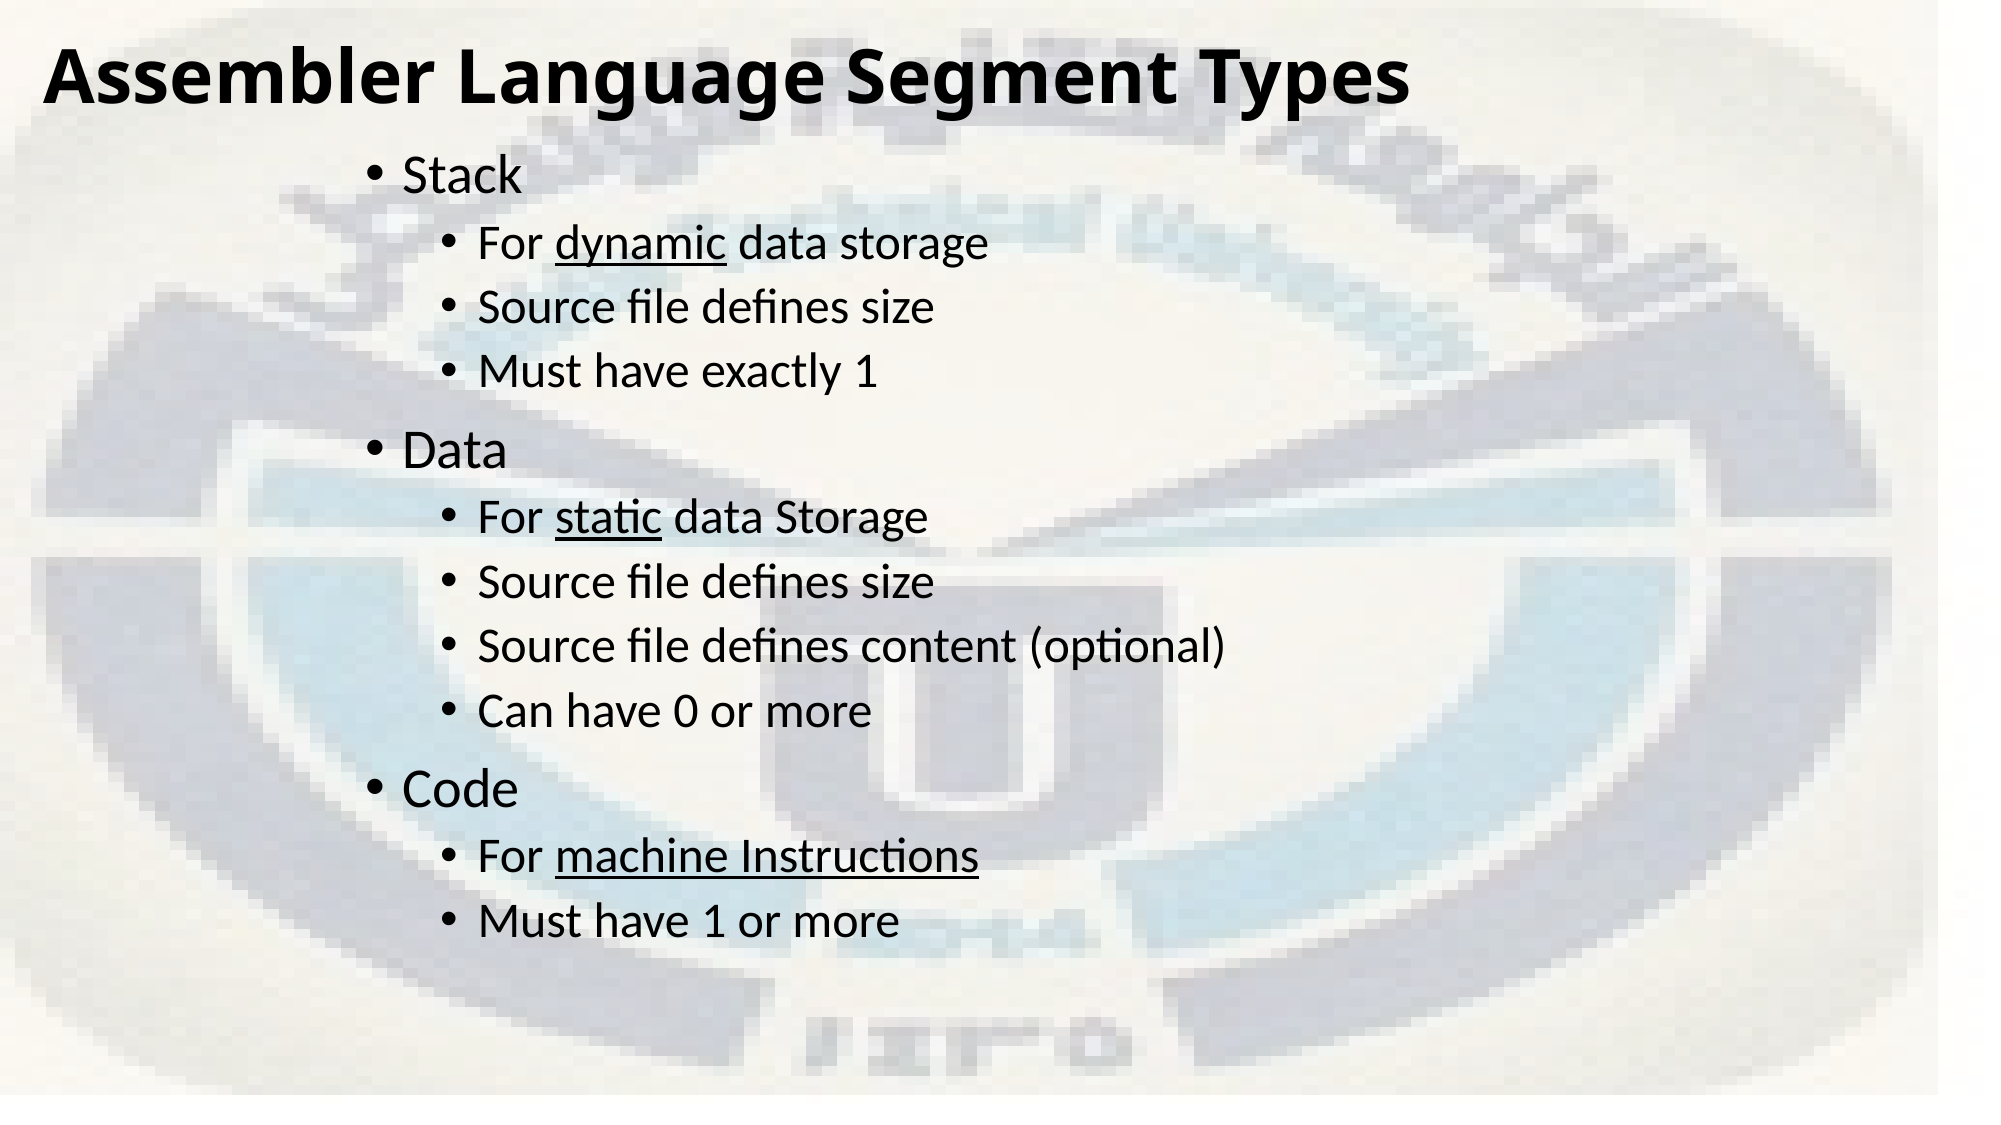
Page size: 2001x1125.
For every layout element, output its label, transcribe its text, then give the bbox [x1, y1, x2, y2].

list Stack For dynamic data storage Source file defines size Must have exactly 1 Data For static data Storage Source file defines size Source file defines content (optional) Can have 0 or more Code For machine Instructions Must have 1 or more [350, 137, 1850, 1063]
text_box Label Operator Operand[s] ;Comment INIT: mov ax, bx ; Copy contents of bx into ax Label - INIT: Operator - mov Operands - ax and bx Comment - alphanumeric string between ; and \n Not case sensitive Unlike other assemblers, destination operand is first mov is the mnemonic that the assembler translates into an opcode [0, 0, 2000, 1125]
title Assembler Language Segment Types [28, 24, 1850, 135]
